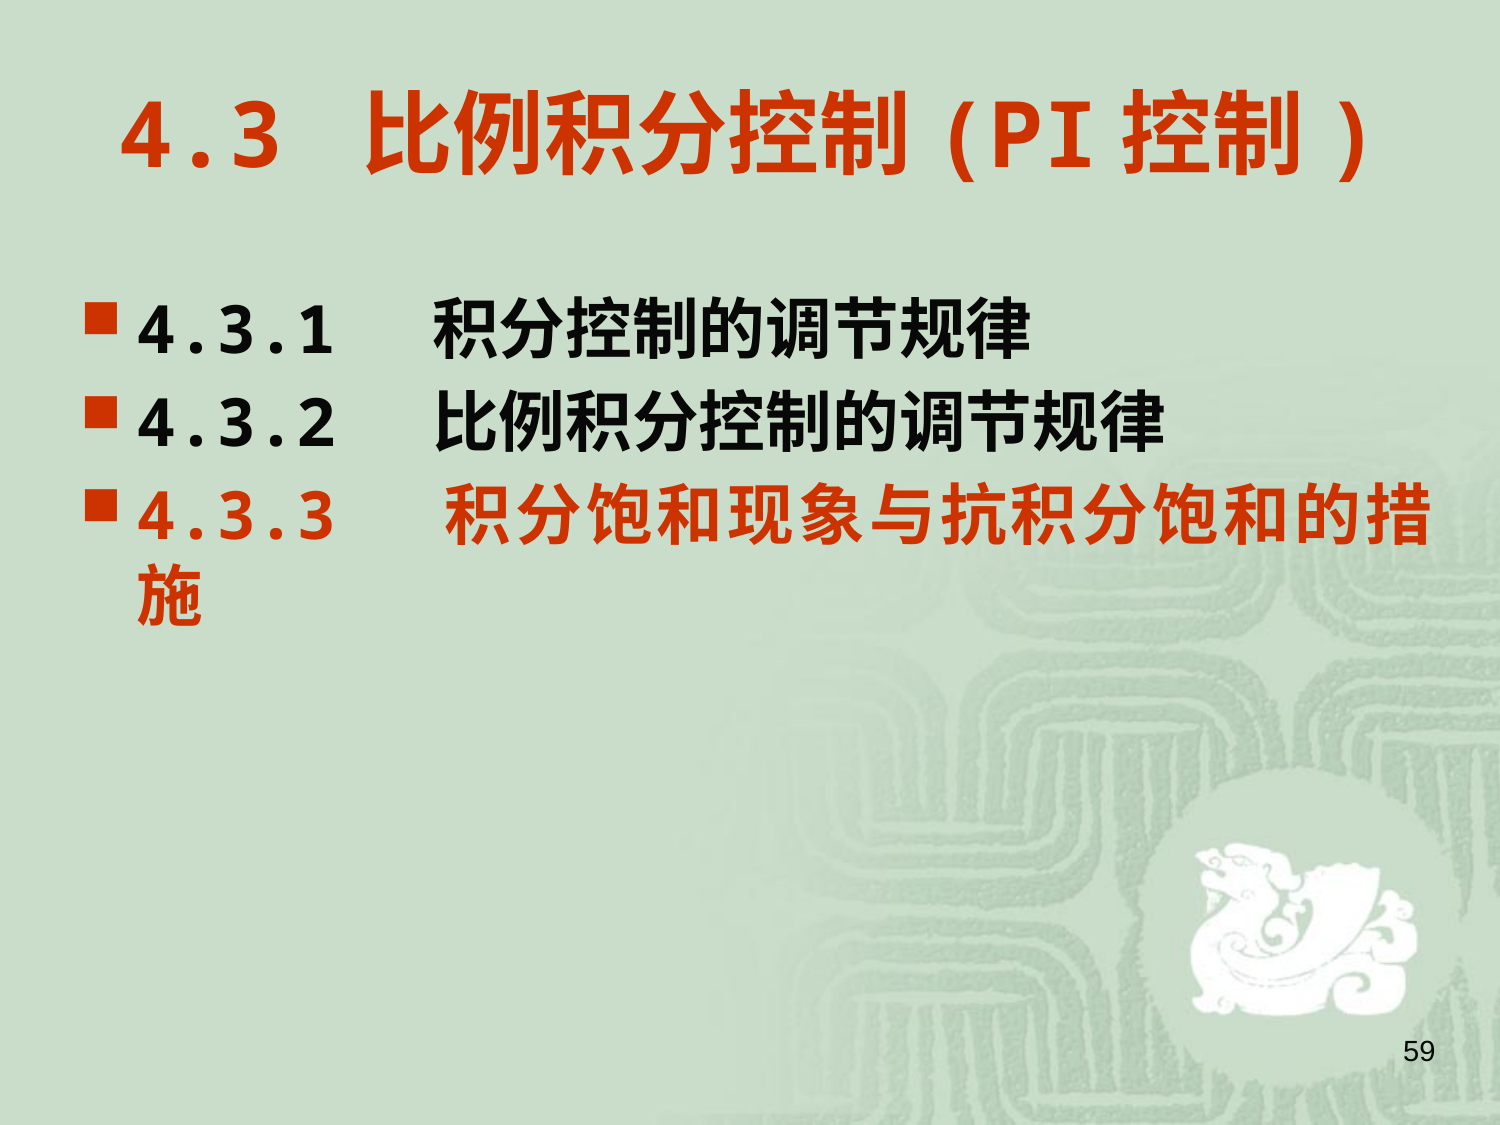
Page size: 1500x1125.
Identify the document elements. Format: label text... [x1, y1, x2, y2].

slide_number 59 [1074, 1024, 1451, 1103]
list 4.3.1 积分控制的调节规律 4.3.2 比例积分控制的调节规律 4.3.3 积分饱和现象与抗积分饱和的措施 [64, 279, 1447, 989]
picture [0, 0, 1500, 1125]
title 4.3 比例积分控制(PI控制) [49, 37, 1451, 225]
